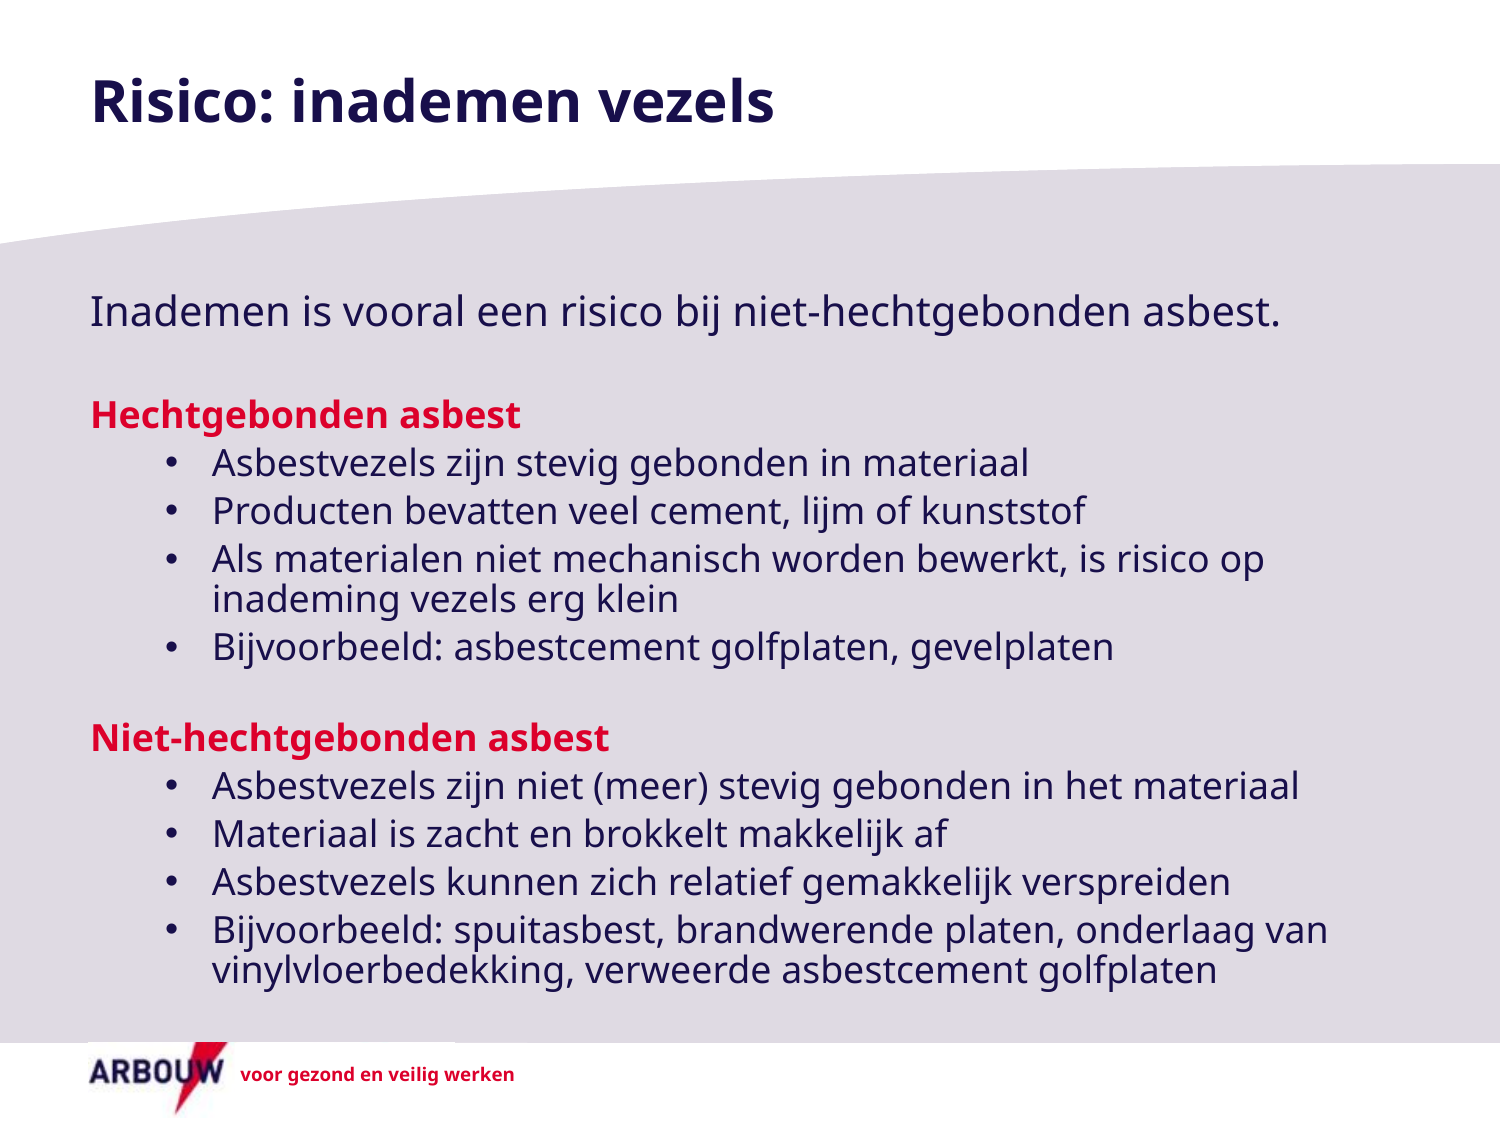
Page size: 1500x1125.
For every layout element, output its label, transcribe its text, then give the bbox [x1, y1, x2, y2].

picture [88, 1042, 234, 1118]
list Inademen is vooral een risico bij niet-hechtgebonden asbest. Hechtgebonden asbest Asbestvezels zijn stevig gebonden in materiaal Producten bevatten veel cement, lijm of kunststof Als materialen niet mechanisch worden bewerkt, is risico op inademing vezels erg klein Bijvoorbeeld: asbestcement golfplaten, gevelplaten Niet-hechtgebonden asbest Asbestvezels zijn niet (meer) stevig gebonden in het materiaal Materiaal is zacht en brokkelt makkelijk af Asbestvezels kunnen zich relatief gemakkelijk verspreiden Bijvoorbeeld: spuitasbest, brandwerende platen, onderlaag van vinylvloerbedekking, verweerde asbestcement golfplaten [74, 266, 1426, 994]
title Risico: inademen vezels [74, 11, 1430, 188]
